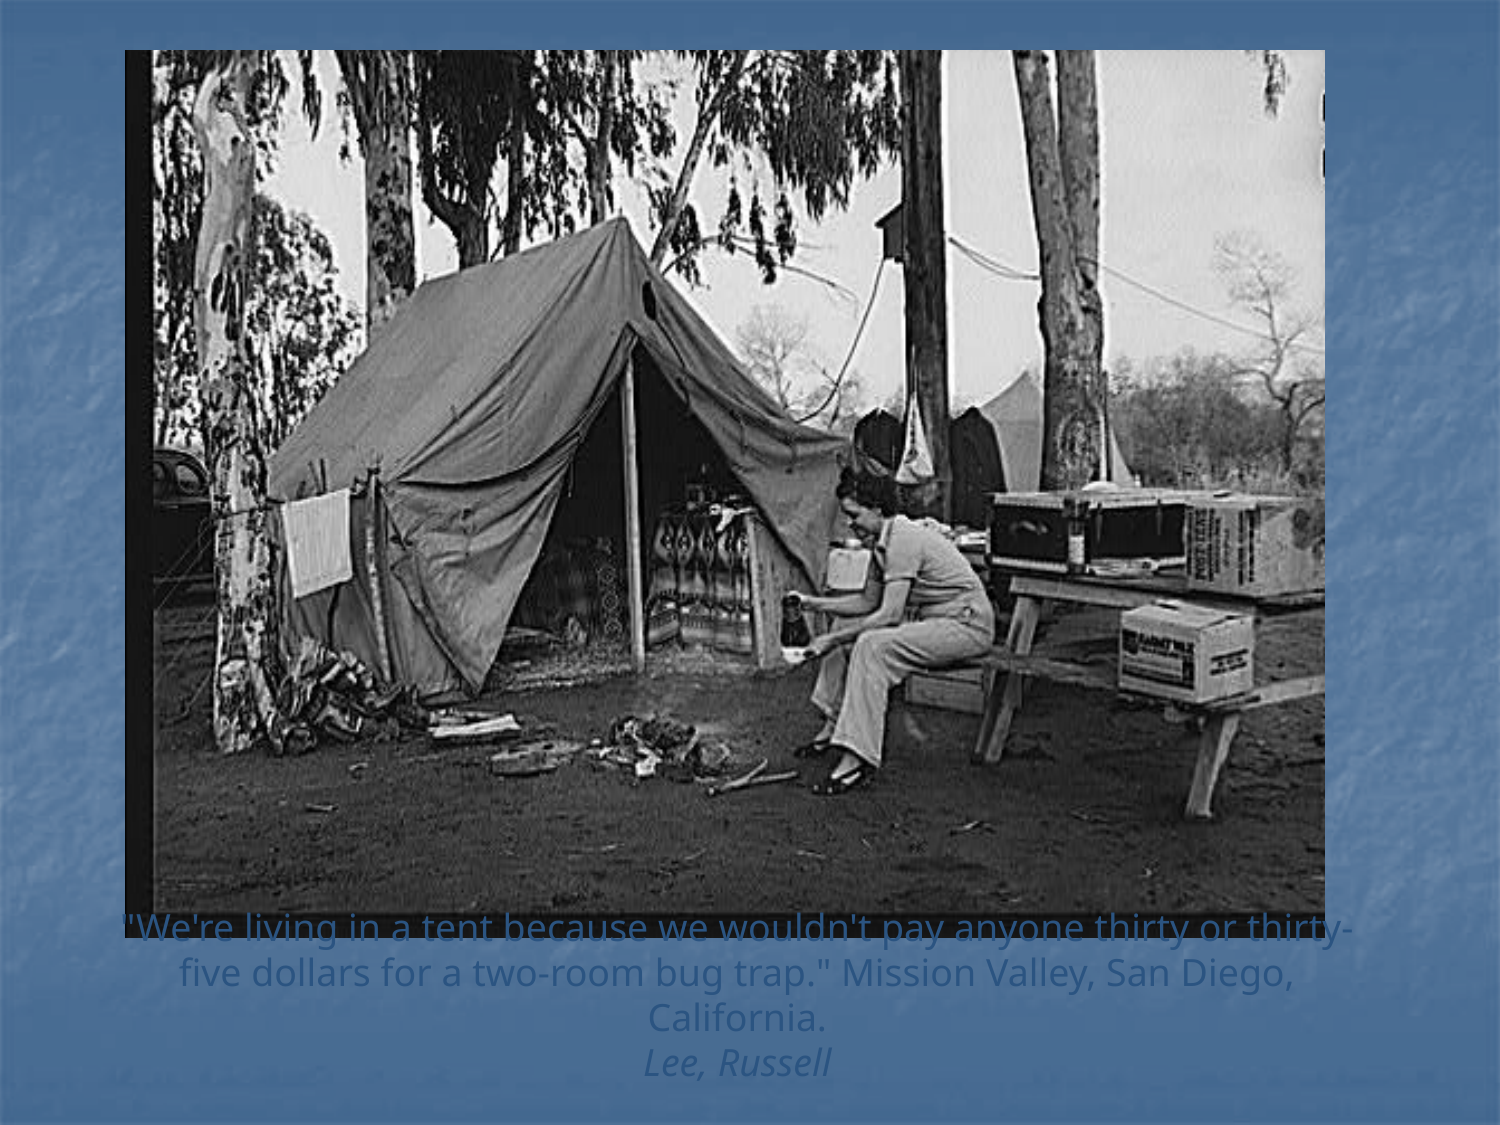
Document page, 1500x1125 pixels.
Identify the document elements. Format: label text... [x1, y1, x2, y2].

title "We're living in a tent because we wouldn't pay anyone thirty or thirty-five dollars for a two-room bug trap." Mission Valley, San Diego, California. Lee, Russell [99, 899, 1376, 1088]
picture [124, 49, 1326, 938]
